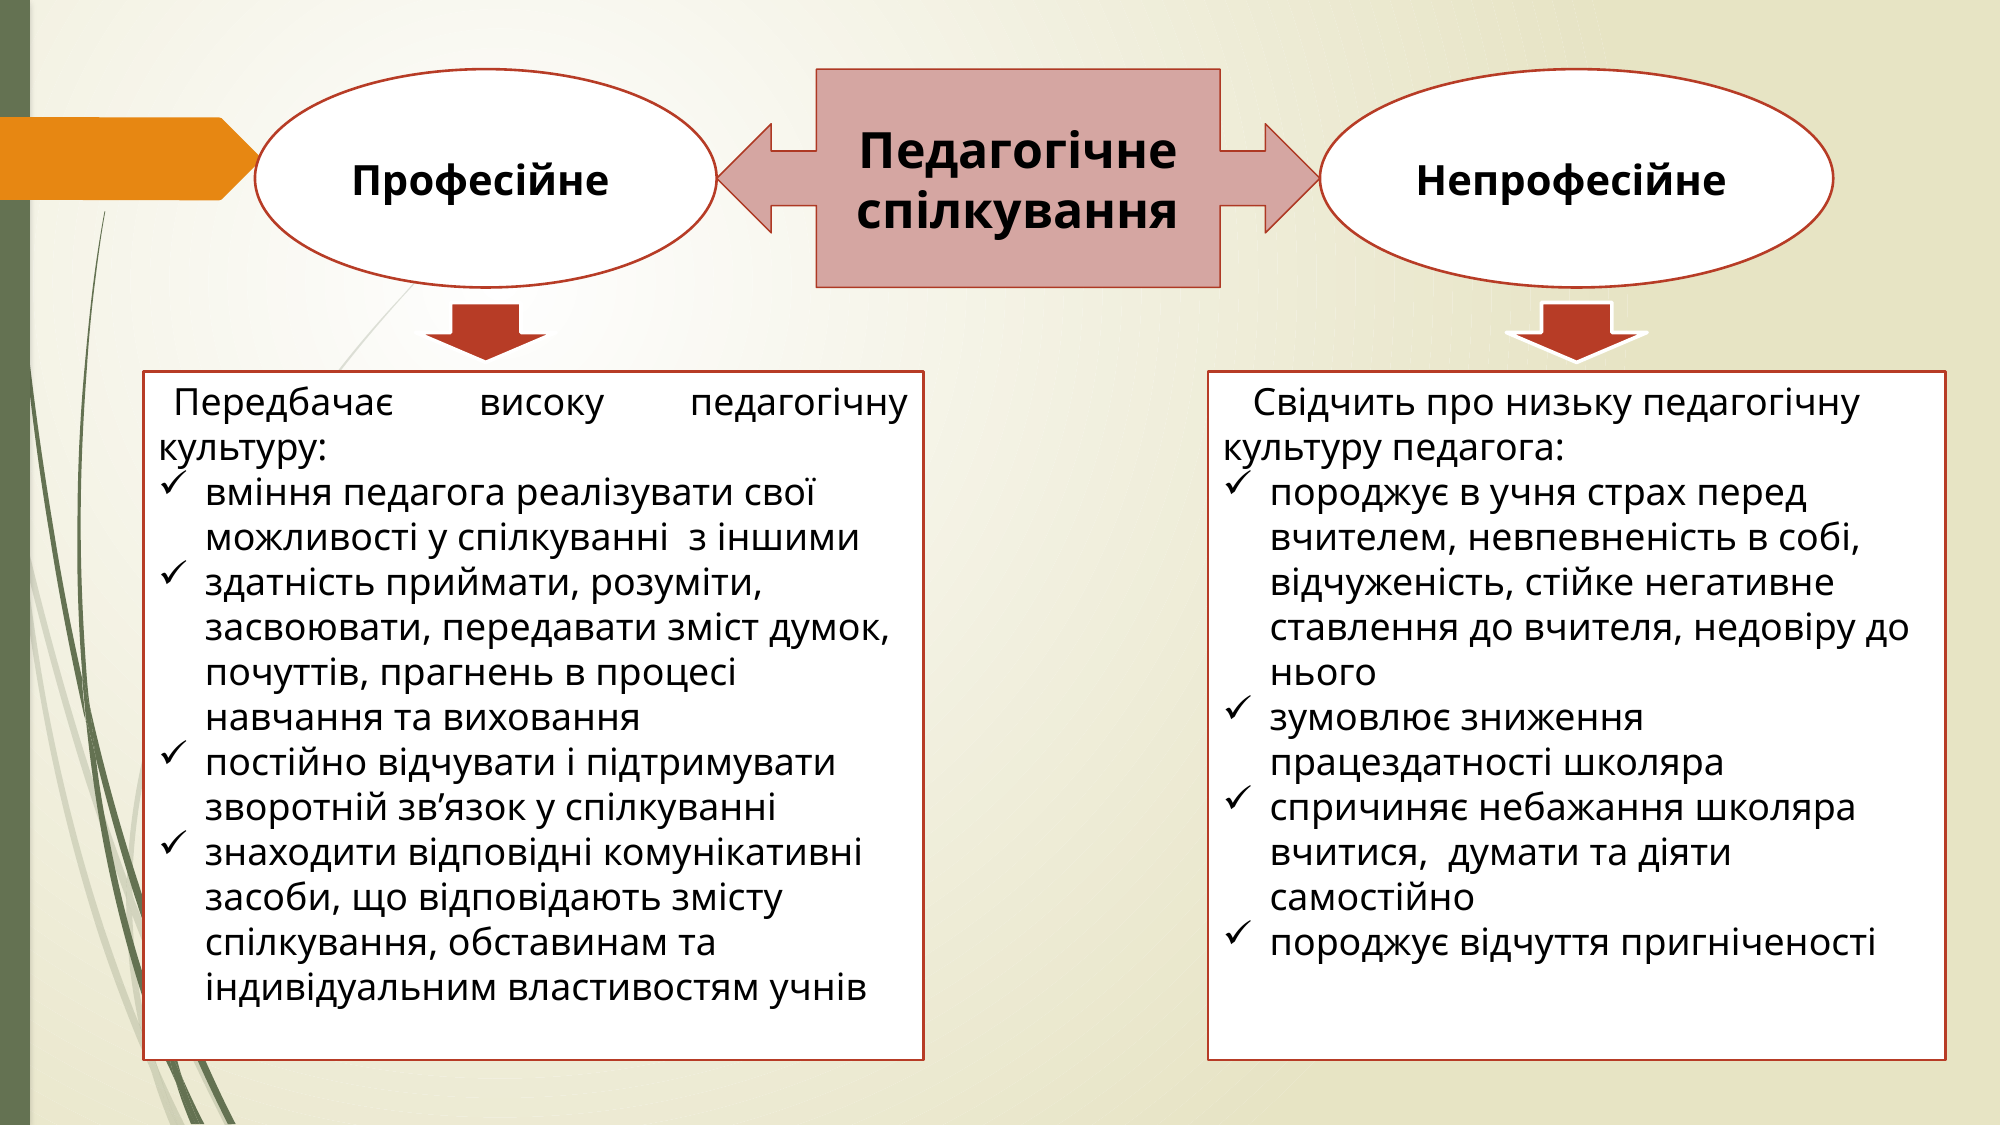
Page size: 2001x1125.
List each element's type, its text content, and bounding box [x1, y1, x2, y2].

text_box Непрофесійне [1318, 67, 1835, 289]
text_box Професійне [253, 67, 718, 289]
text_box Передбачає високу педагогічну культуру: вміння педагога реалізувати свої можливості у спілкуванні з іншими здатність приймати, розуміти, засвоювати, передавати зміст думок, почуттів, прагнень в процесі навчання та виховання постійно відчувати і підтримувати зворотній зв’язок у спілкуванні знаходити відповідні комунікативні засоби, що відповідають змісту спілкування, обставинам та індивідуальним властивостям учнів [142, 370, 925, 1061]
text_box Свідчить про низьку педагогічну культуру педагога: породжує в учня страх перед вчителем, невпевненість в собі, відчуженість, стійке негативне ставлення до вчителя, недовіру до нього зумовлює зниження працездатності школяра спричиняє небажання школяра вчитися, думати та діяти самостійно породжує відчуття пригніченості [1207, 370, 1947, 1061]
text_box [1504, 300, 1649, 365]
text_box [413, 300, 559, 365]
text_box Педагогічне спілкування [718, 68, 1318, 289]
